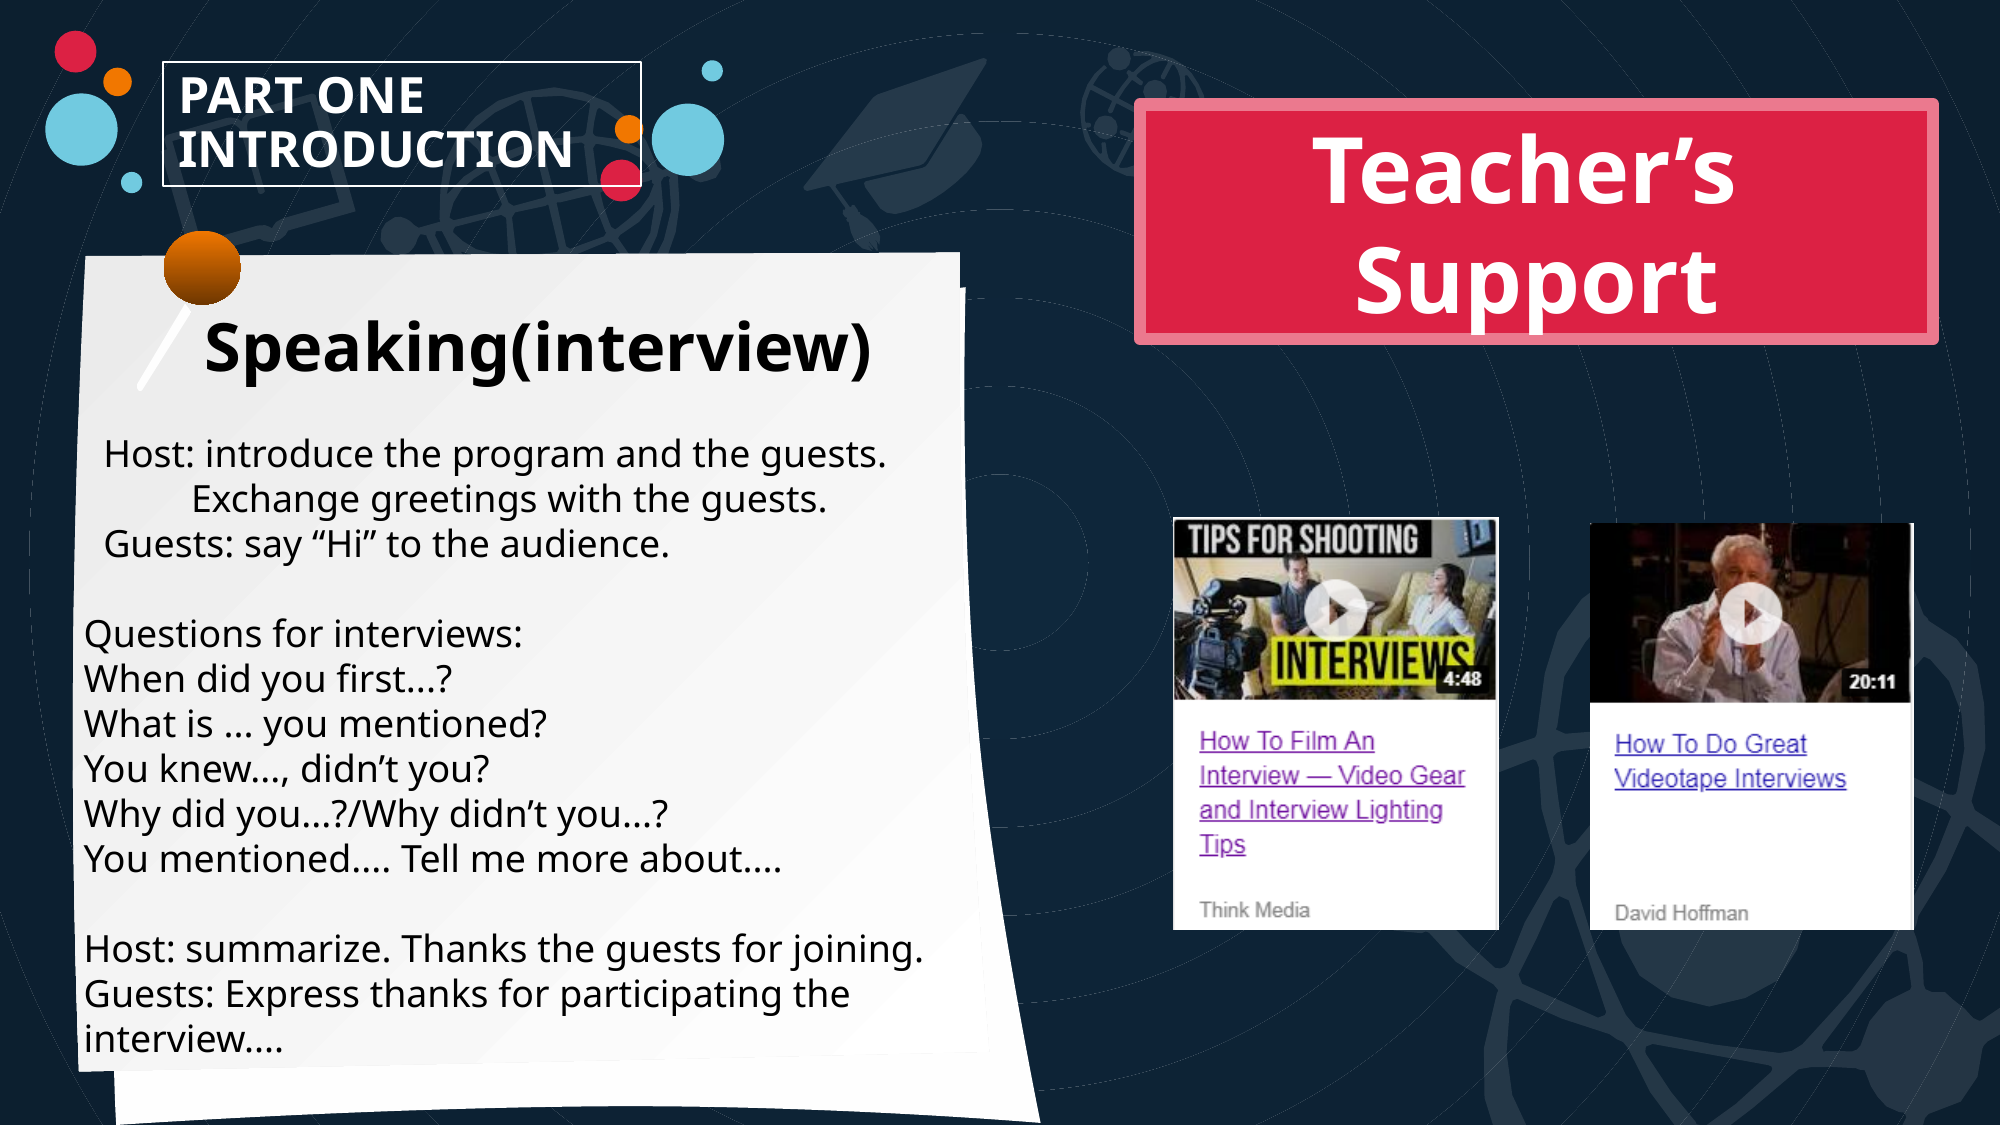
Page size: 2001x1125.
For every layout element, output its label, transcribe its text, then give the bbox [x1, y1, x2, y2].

picture [1590, 523, 1914, 931]
text_box Teacher’s Support [1140, 104, 1934, 339]
picture [1173, 517, 1499, 931]
list PART ONE INTRODUCTION [162, 61, 642, 187]
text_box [68, 230, 1041, 1125]
